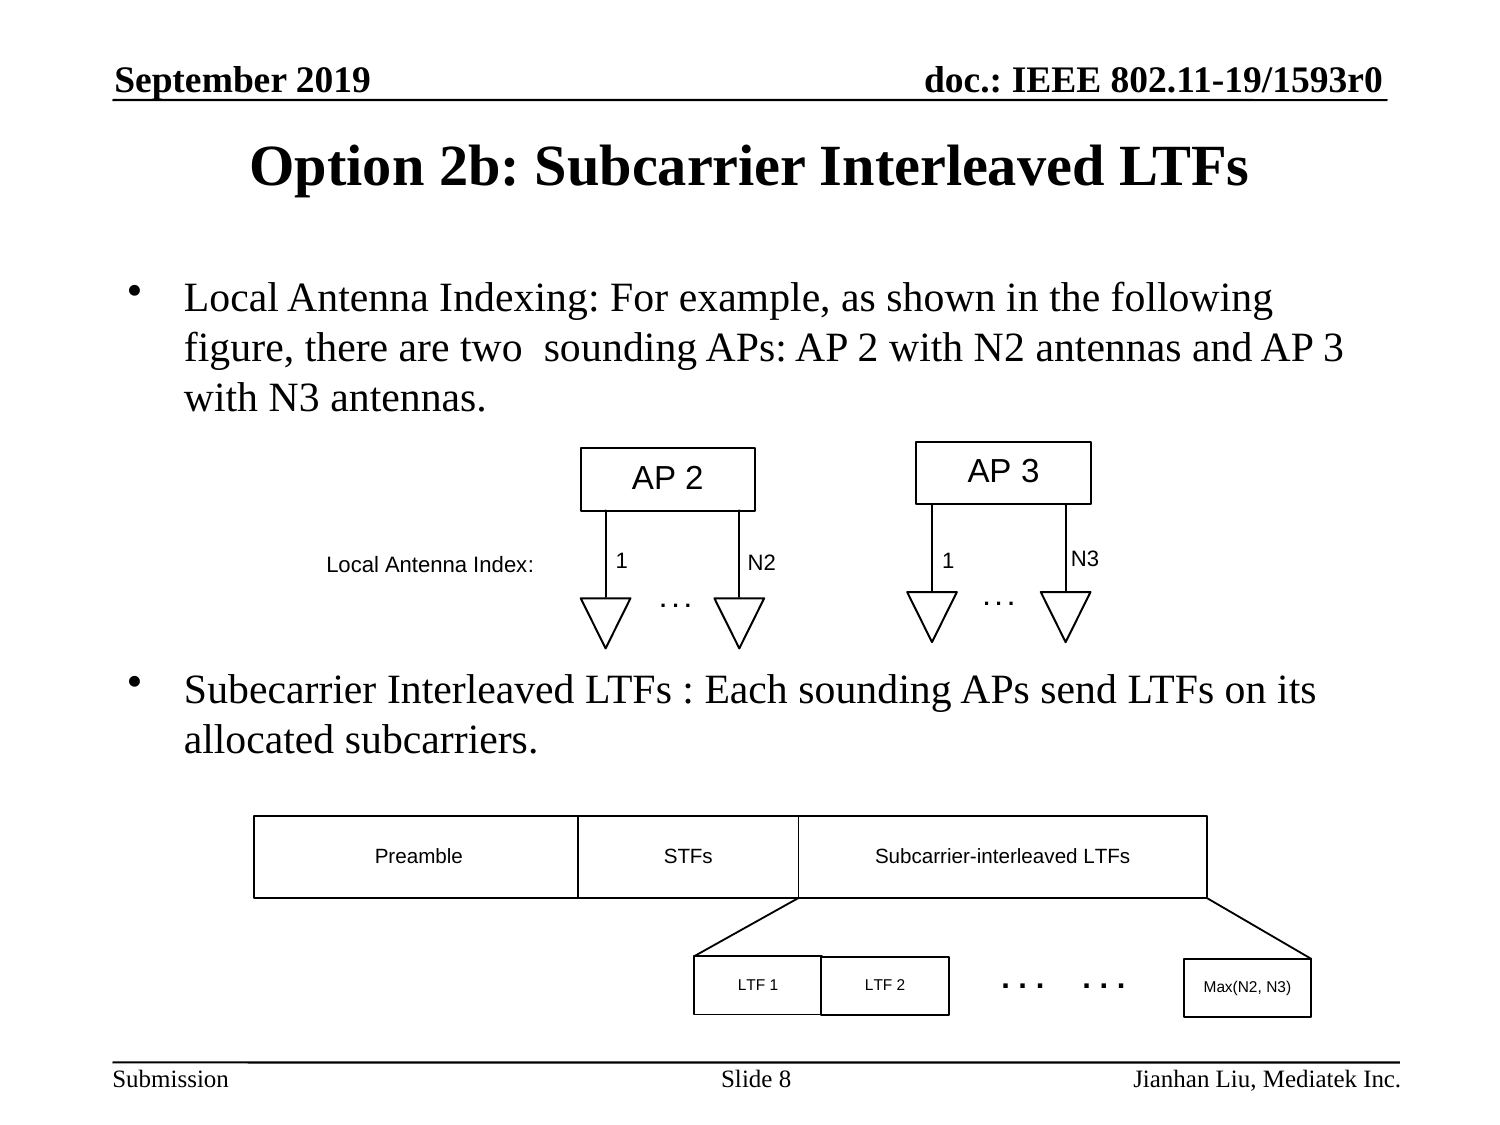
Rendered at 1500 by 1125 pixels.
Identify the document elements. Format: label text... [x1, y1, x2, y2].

footer Jianhan Liu, Mediatek Inc. [1129, 1061, 1402, 1093]
picture [249, 812, 1316, 1022]
title Option 2b: Subcarrier Interleaved LTFs [112, 112, 1388, 213]
picture [322, 437, 1103, 653]
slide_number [114, 54, 374, 101]
list Local Antenna Indexing: For example, as shown in the following figure, there are two sounding APs: AP 2 with N2 antennas and AP 3 with N3 antennas. Subecarrier Interleaved LTFs : Each sounding APs send LTFs on its allocated subcarriers. [112, 262, 1388, 1001]
slide_number Slide 8 [712, 1061, 800, 1093]
